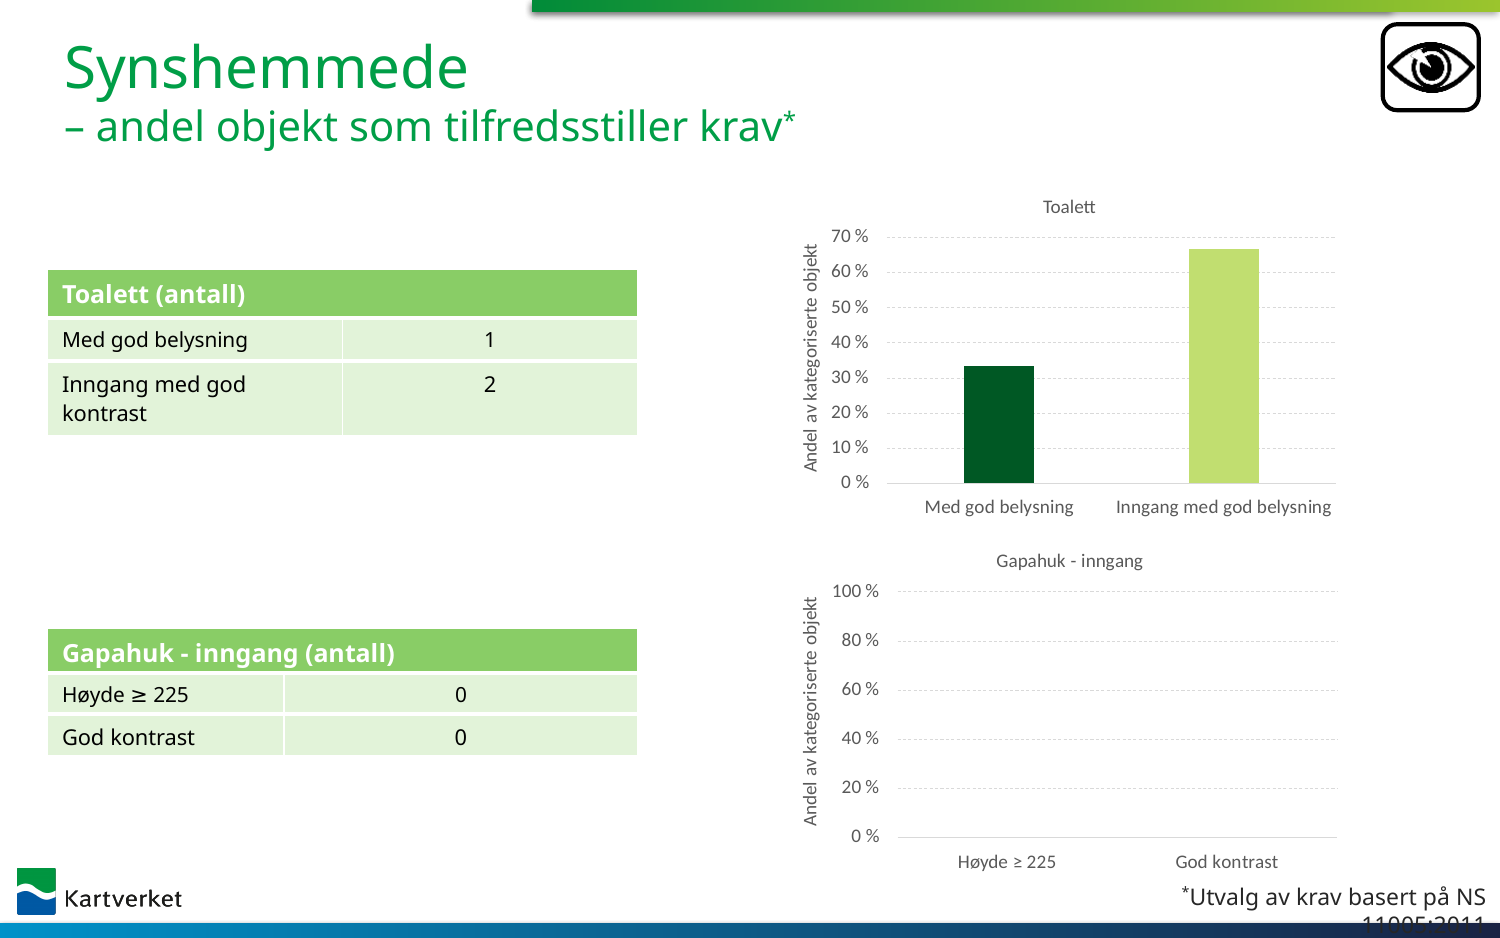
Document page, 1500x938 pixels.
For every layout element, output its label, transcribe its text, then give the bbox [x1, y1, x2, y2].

table_cell Med god belysning [48, 320, 342, 359]
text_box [1382, 24, 1480, 111]
table_cell 0 [285, 675, 637, 712]
table_cell Høyde ≥ 225 [48, 675, 283, 712]
picture [791, 541, 1348, 880]
picture [791, 187, 1347, 526]
table_cell 1 [343, 320, 637, 359]
table_header Toalett (antall) [48, 270, 637, 316]
table_header Gapahuk - inngang (antall) [48, 629, 637, 671]
text_box Synshemmede – andel objekt som tilfredsstiller krav* [49, 24, 1431, 158]
table_cell 2 [343, 363, 637, 435]
text_box *Utvalg av krav basert på NS 11005:2011 [1068, 873, 1500, 938]
table_cell 0 [285, 716, 637, 755]
table_cell Inngang med god kontrast [48, 363, 342, 435]
table_cell God kontrast [48, 716, 283, 755]
